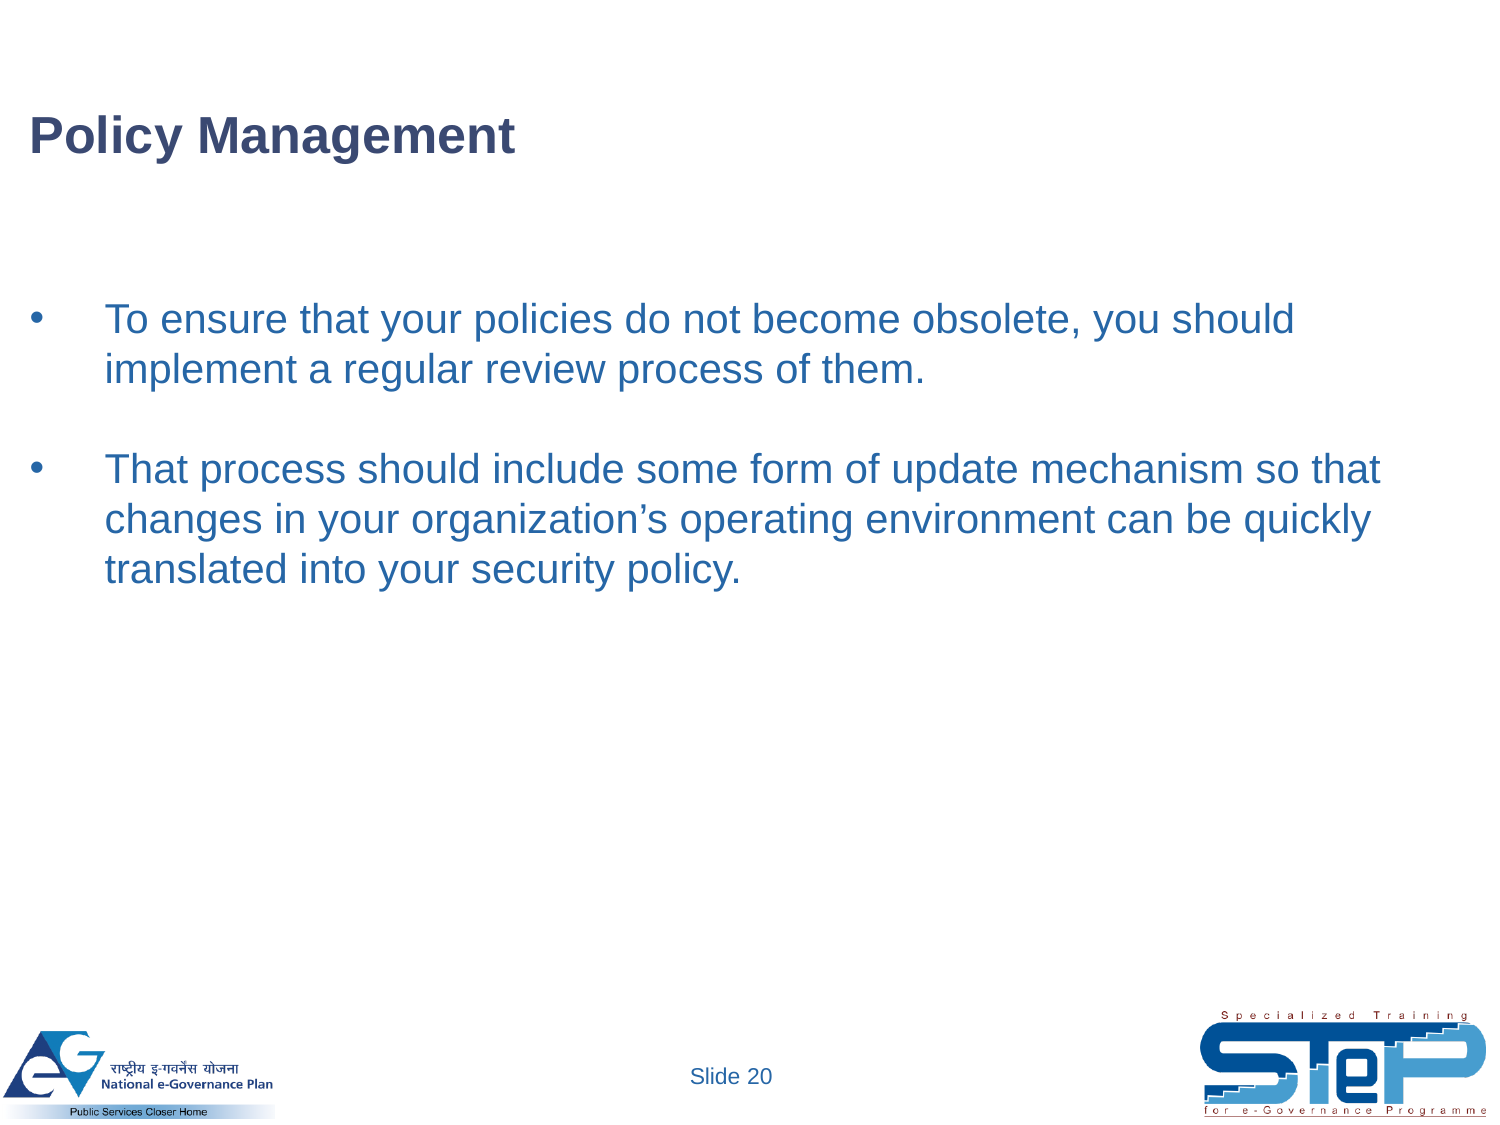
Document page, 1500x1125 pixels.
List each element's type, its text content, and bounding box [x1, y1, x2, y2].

title Policy Management [29, 101, 1470, 226]
picture [1200, 1011, 1486, 1117]
list To ensure that your policies do not become obsolete, you should implement a regular review process of them. That process should include some form of update mechanism so that changes in your organization’s operating environment can be quickly translated into your security policy. [29, 291, 1470, 1001]
picture [2, 1031, 275, 1119]
